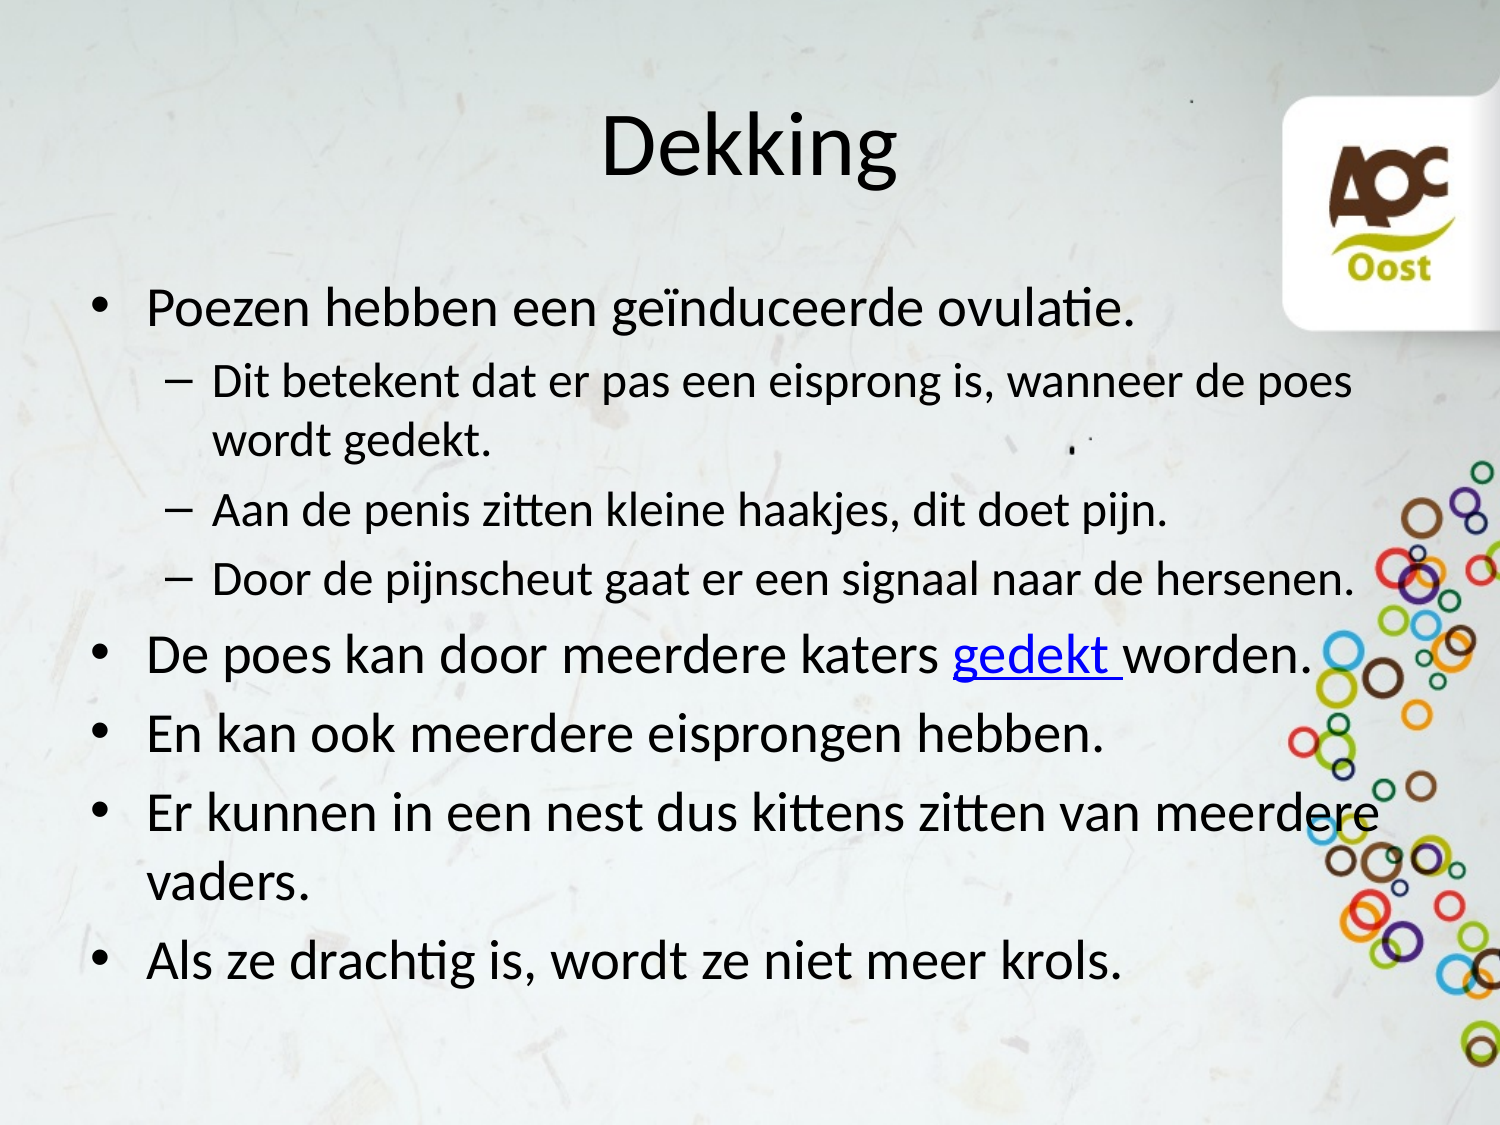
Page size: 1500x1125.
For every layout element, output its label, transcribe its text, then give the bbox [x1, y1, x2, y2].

title Dekking [75, 45, 1425, 233]
picture [0, 0, 1500, 1125]
list Poezen hebben een geïnduceerde ovulatie. Dit betekent dat er pas een eisprong is, wanneer de poes wordt gedekt. Aan de penis zitten kleine haakjes, dit doet pijn. Door de pijnscheut gaat er een signaal naar de hersenen. De poes kan door meerdere katers gedekt worden. En kan ook meerdere eisprongen hebben. Er kunnen in een nest dus kittens zitten van meerdere vaders. Als ze drachtig is, wordt ze niet meer krols. [75, 262, 1425, 1005]
